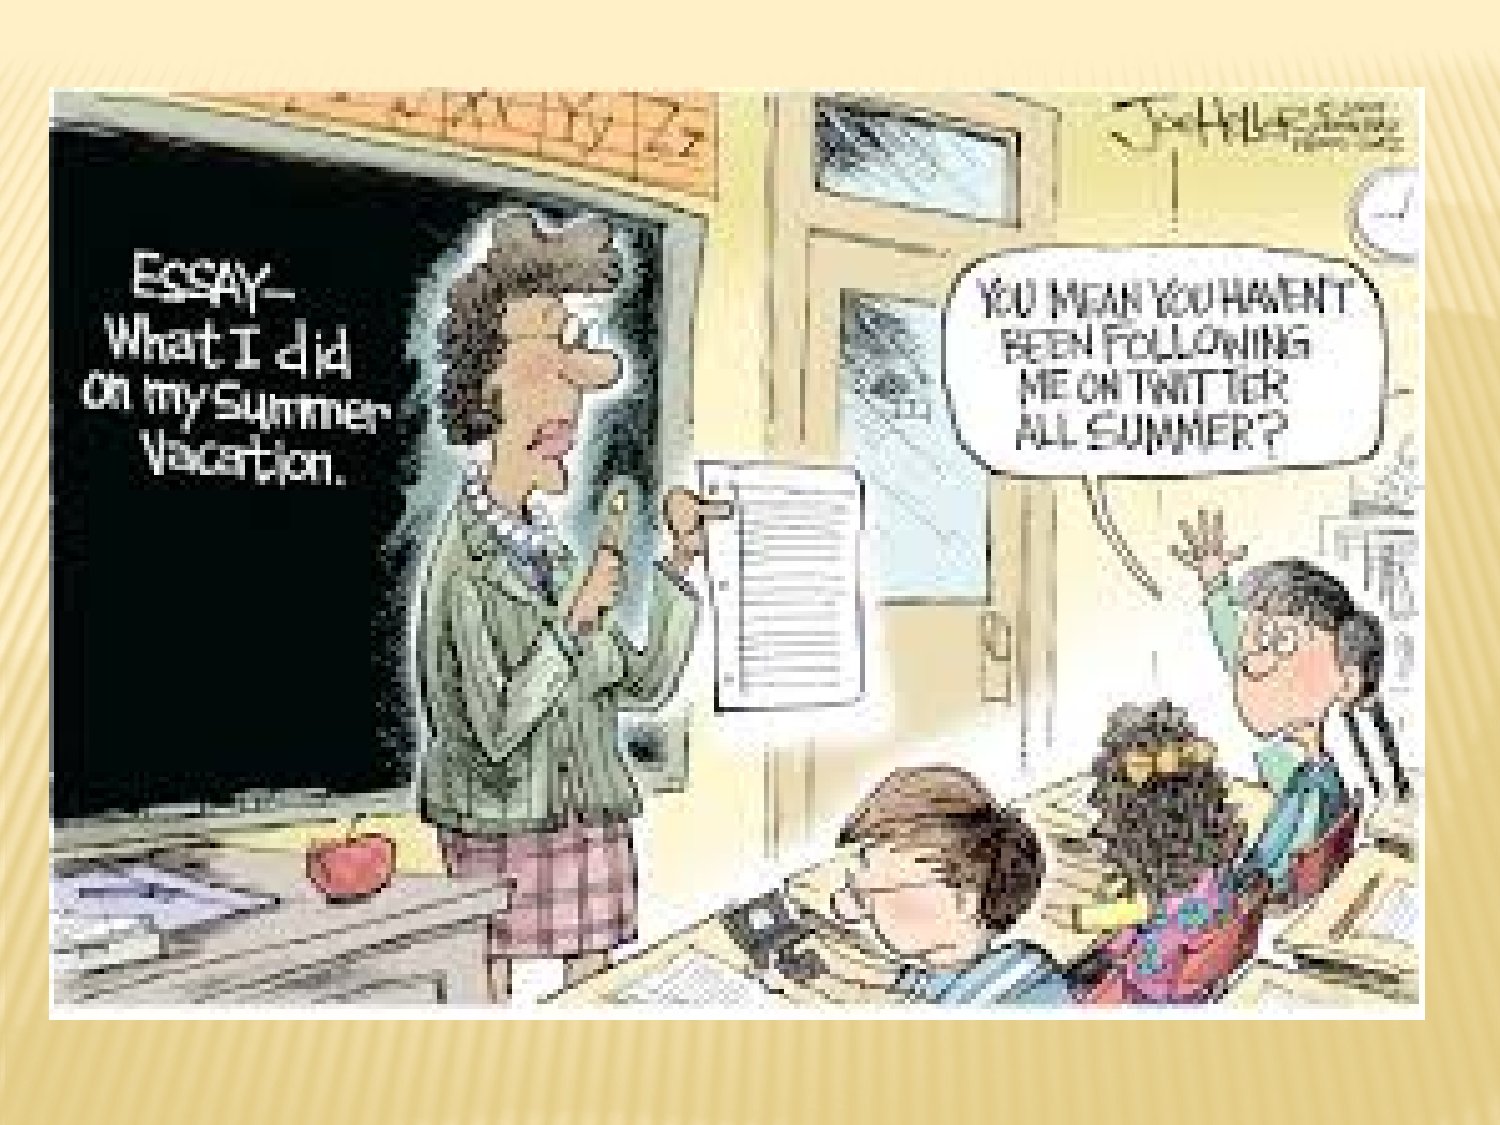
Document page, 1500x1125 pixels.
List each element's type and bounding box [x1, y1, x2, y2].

picture [48, 87, 1426, 1021]
